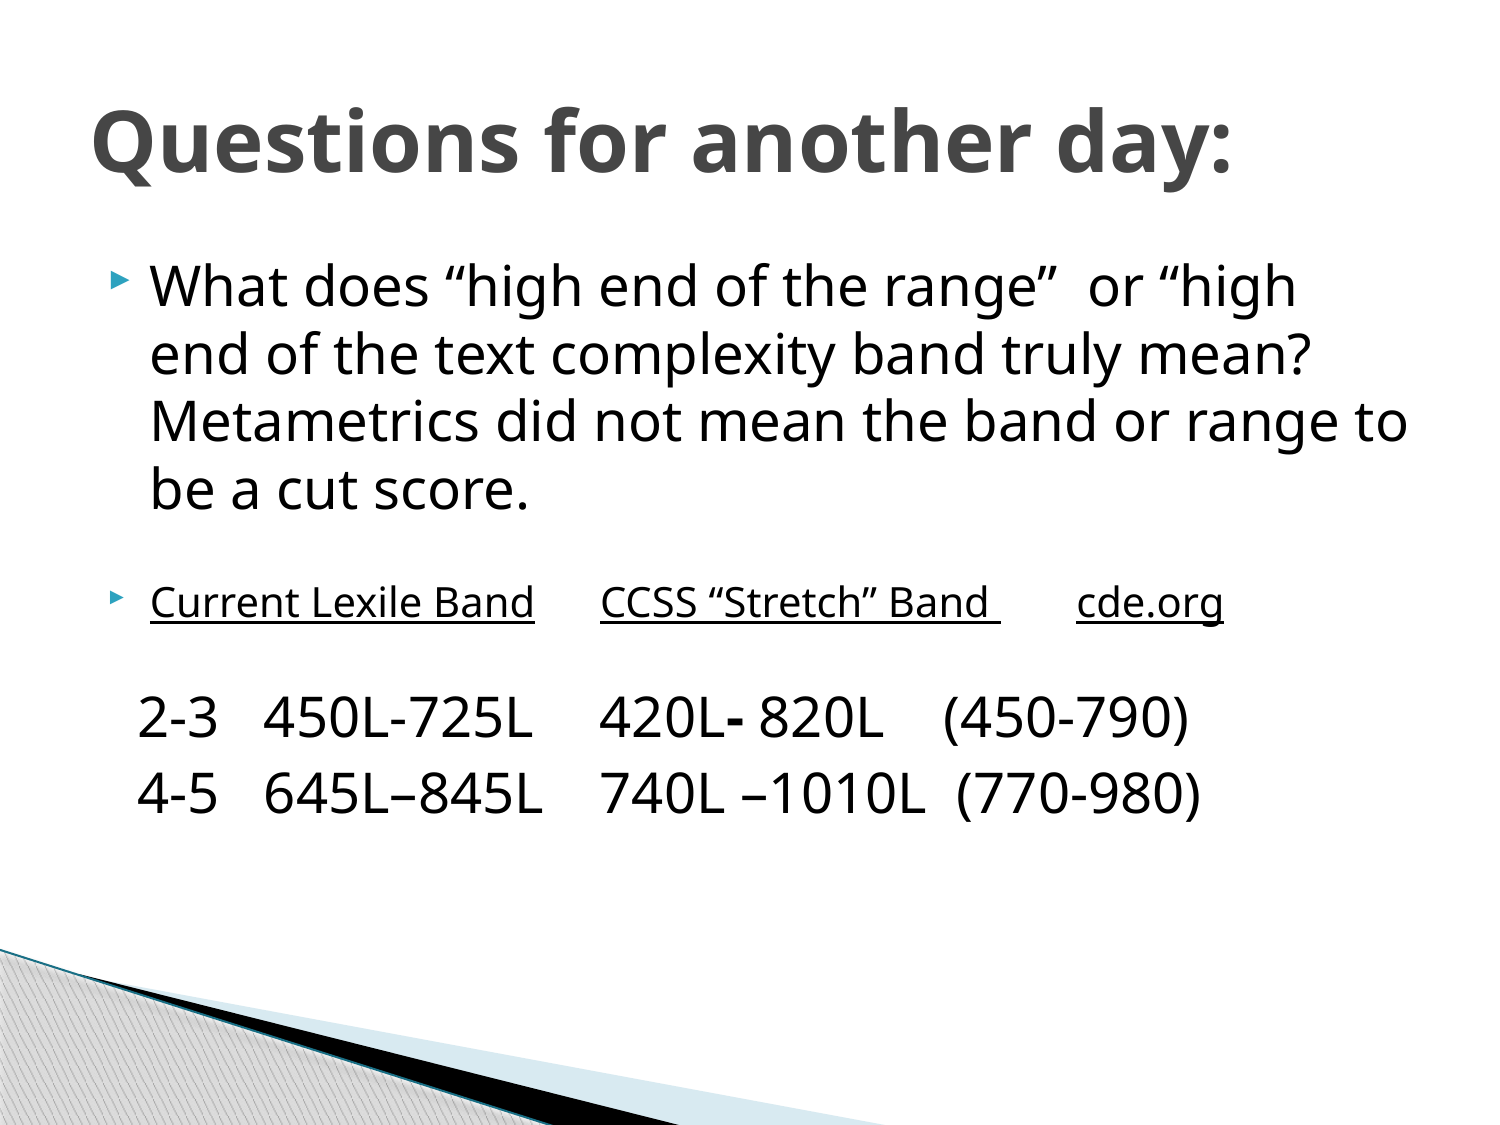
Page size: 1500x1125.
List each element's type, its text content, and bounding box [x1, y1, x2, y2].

list What does “high end of the range” or “high end of the text complexity band truly mean? Metametrics did not mean the band or range to be a cut score. Current Lexile Band CCSS “Stretch” Band cde.org 2-3 450L-725L 420L- 820L (450-790) 4-5 645L–845L 740L –1010L (770-980) [75, 243, 1425, 986]
title Questions for another day: [75, 45, 1425, 233]
